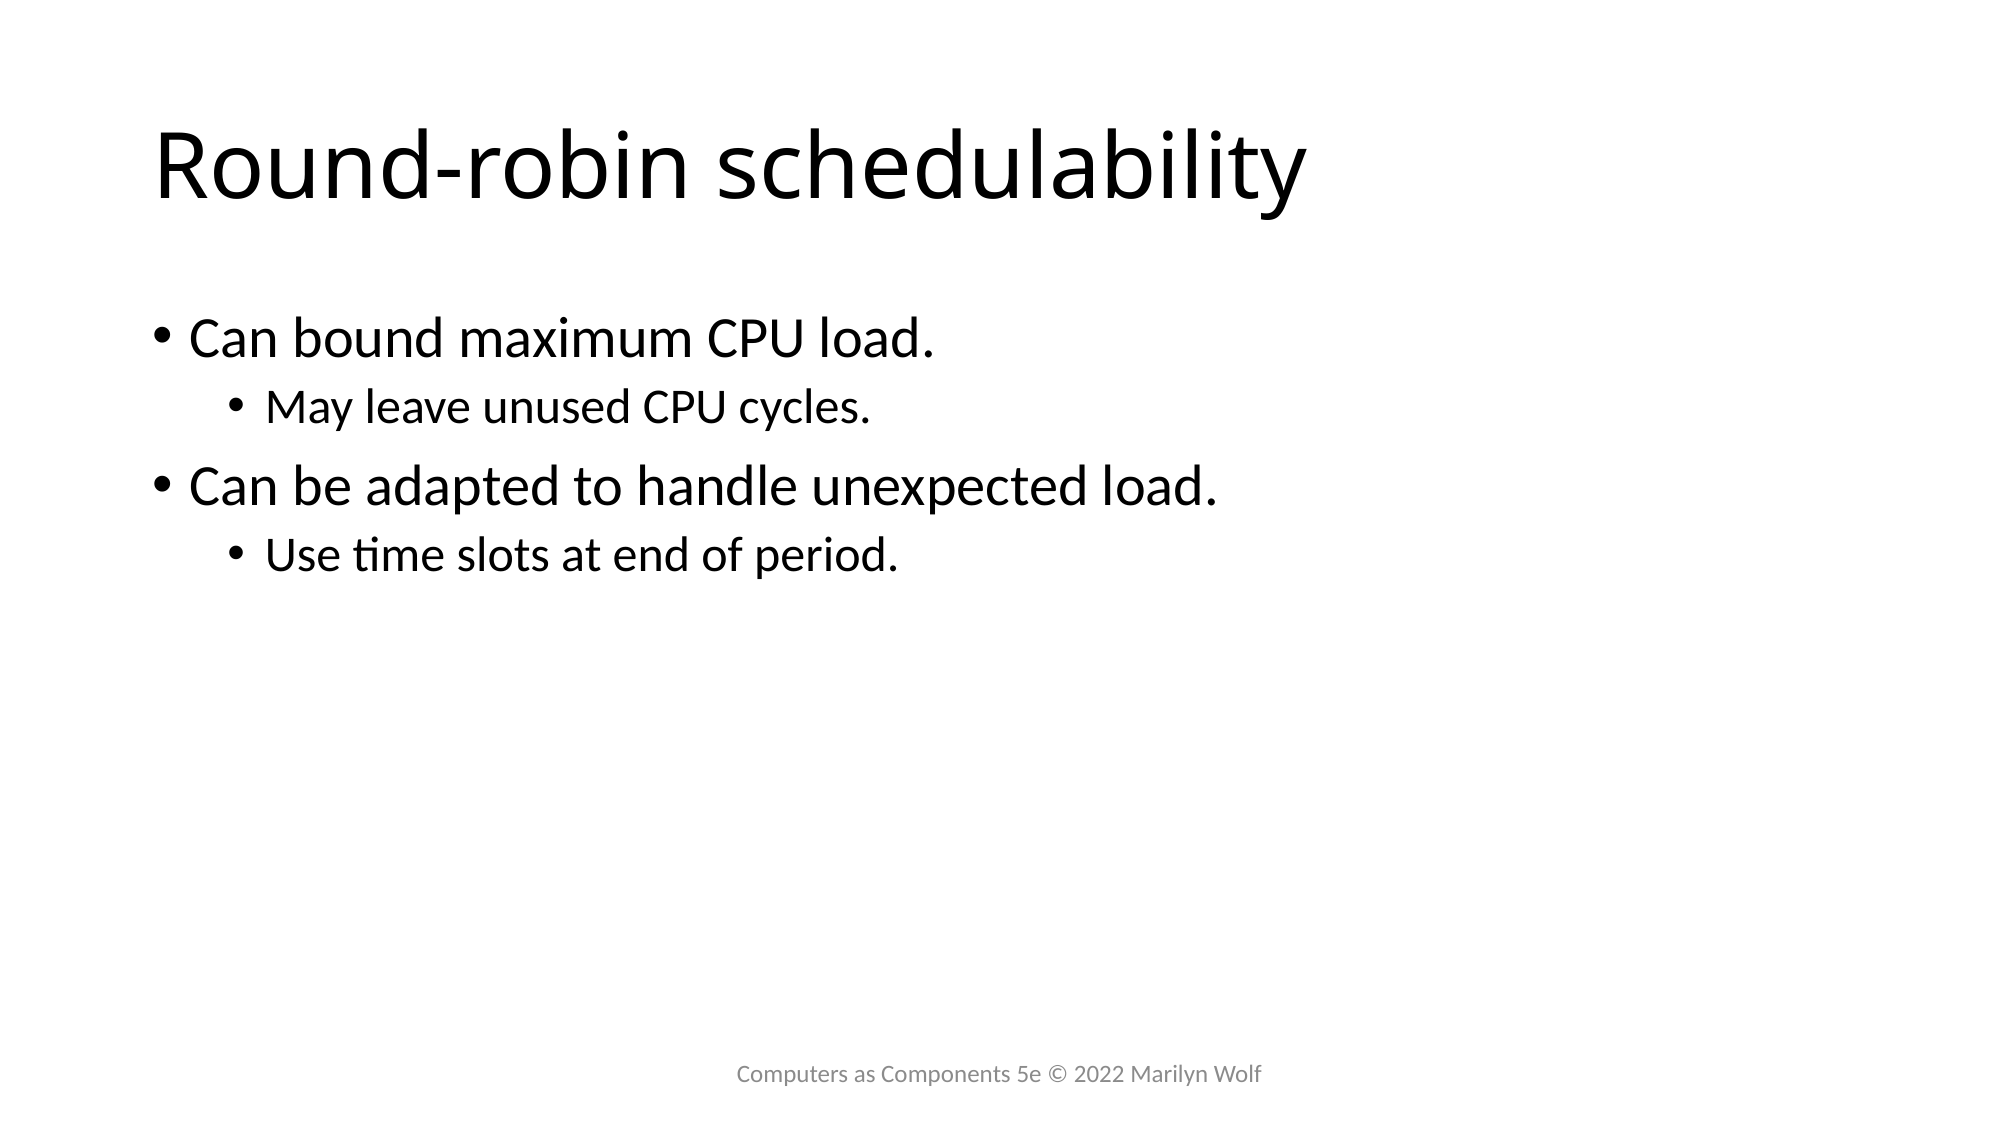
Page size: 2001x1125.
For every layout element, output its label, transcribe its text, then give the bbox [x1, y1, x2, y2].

title Round-robin schedulability [137, 59, 1863, 278]
list Can bound maximum CPU load. May leave unused CPU cycles. Can be adapted to handle unexpected load. Use time slots at end of period. [137, 299, 1863, 1014]
footer Computers as Components 5e © 2022 Marilyn Wolf [662, 1042, 1338, 1103]
